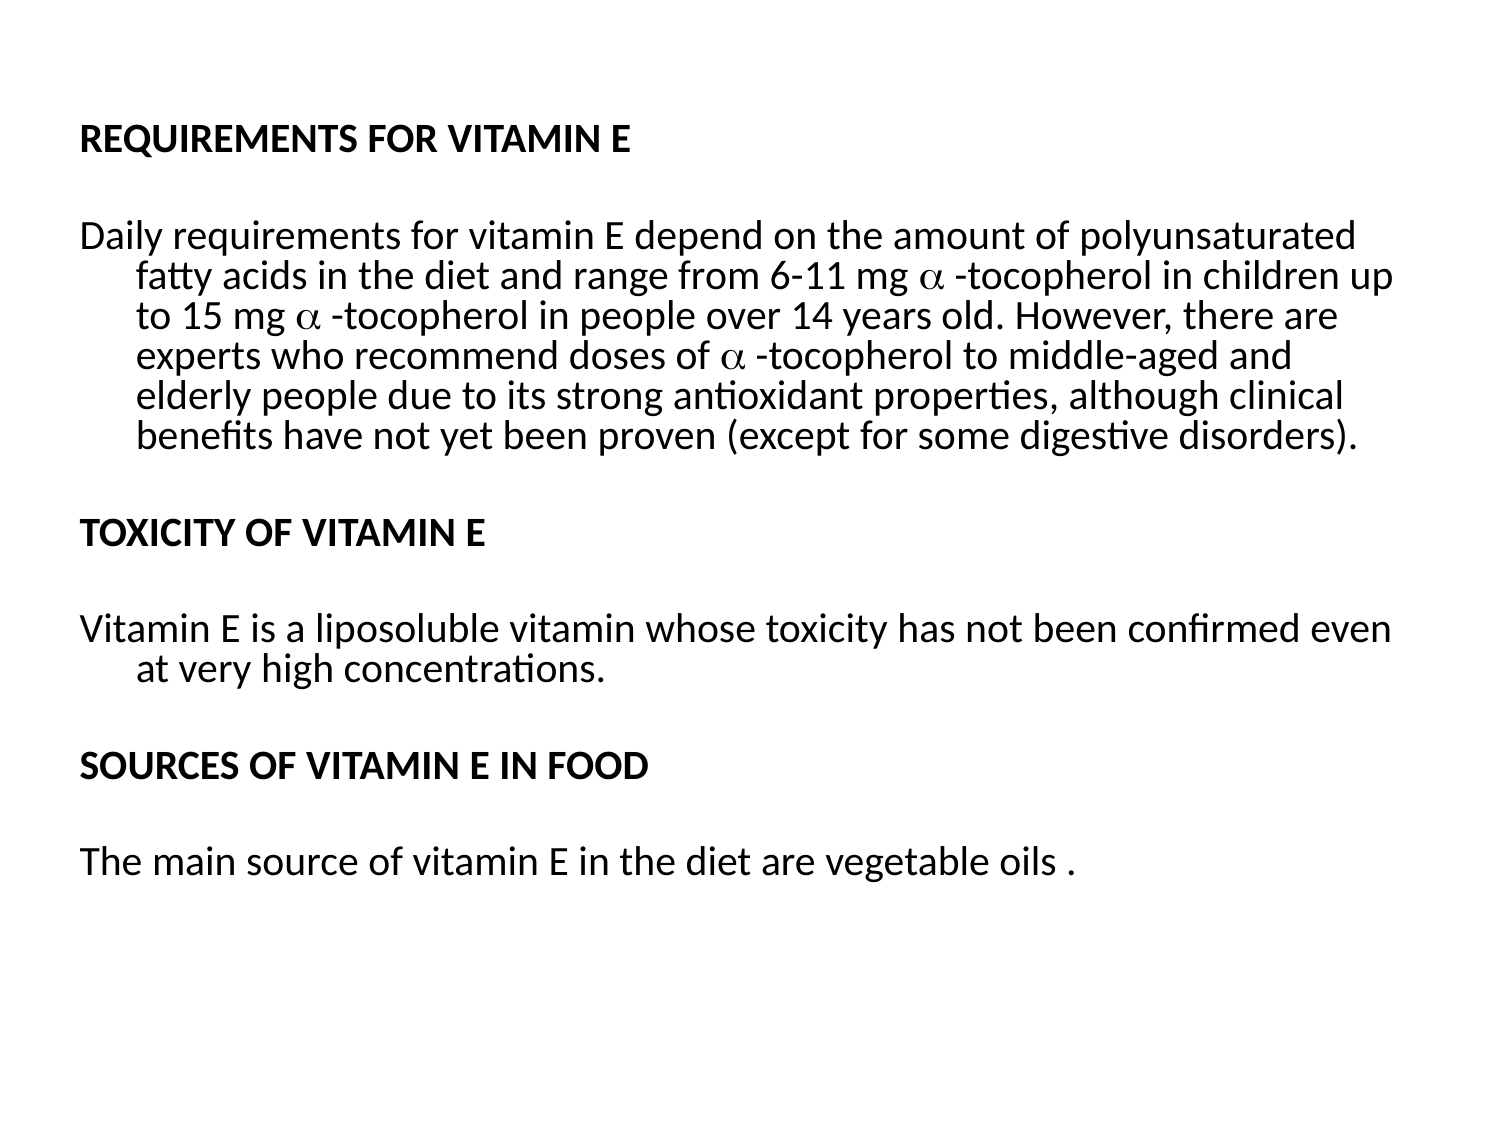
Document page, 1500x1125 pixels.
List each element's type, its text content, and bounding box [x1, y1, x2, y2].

text_box REQUIREMENTS FOR VITAMIN E Daily requirements for vitamin E depend on the amount of polyunsaturated fatty acids in the diet and range from 6-11 mg  -tocopherol in children up to 15 mg  -tocopherol in people over 14 years old. However, there are experts who recommend doses of  -tocopherol to middle-aged and elderly people due to its strong antioxidant properties, although clinical benefits have not yet been proven (except for some digestive disorders). TOXICITY OF VITAMIN E Vitamin E is a liposoluble vitamin whose toxicity has not been confirmed even at very high concentrations. SOURCES OF VITAMIN E IN FOOD The main source of vitamin E in the diet are vegetable oils . [64, 113, 1428, 1035]
